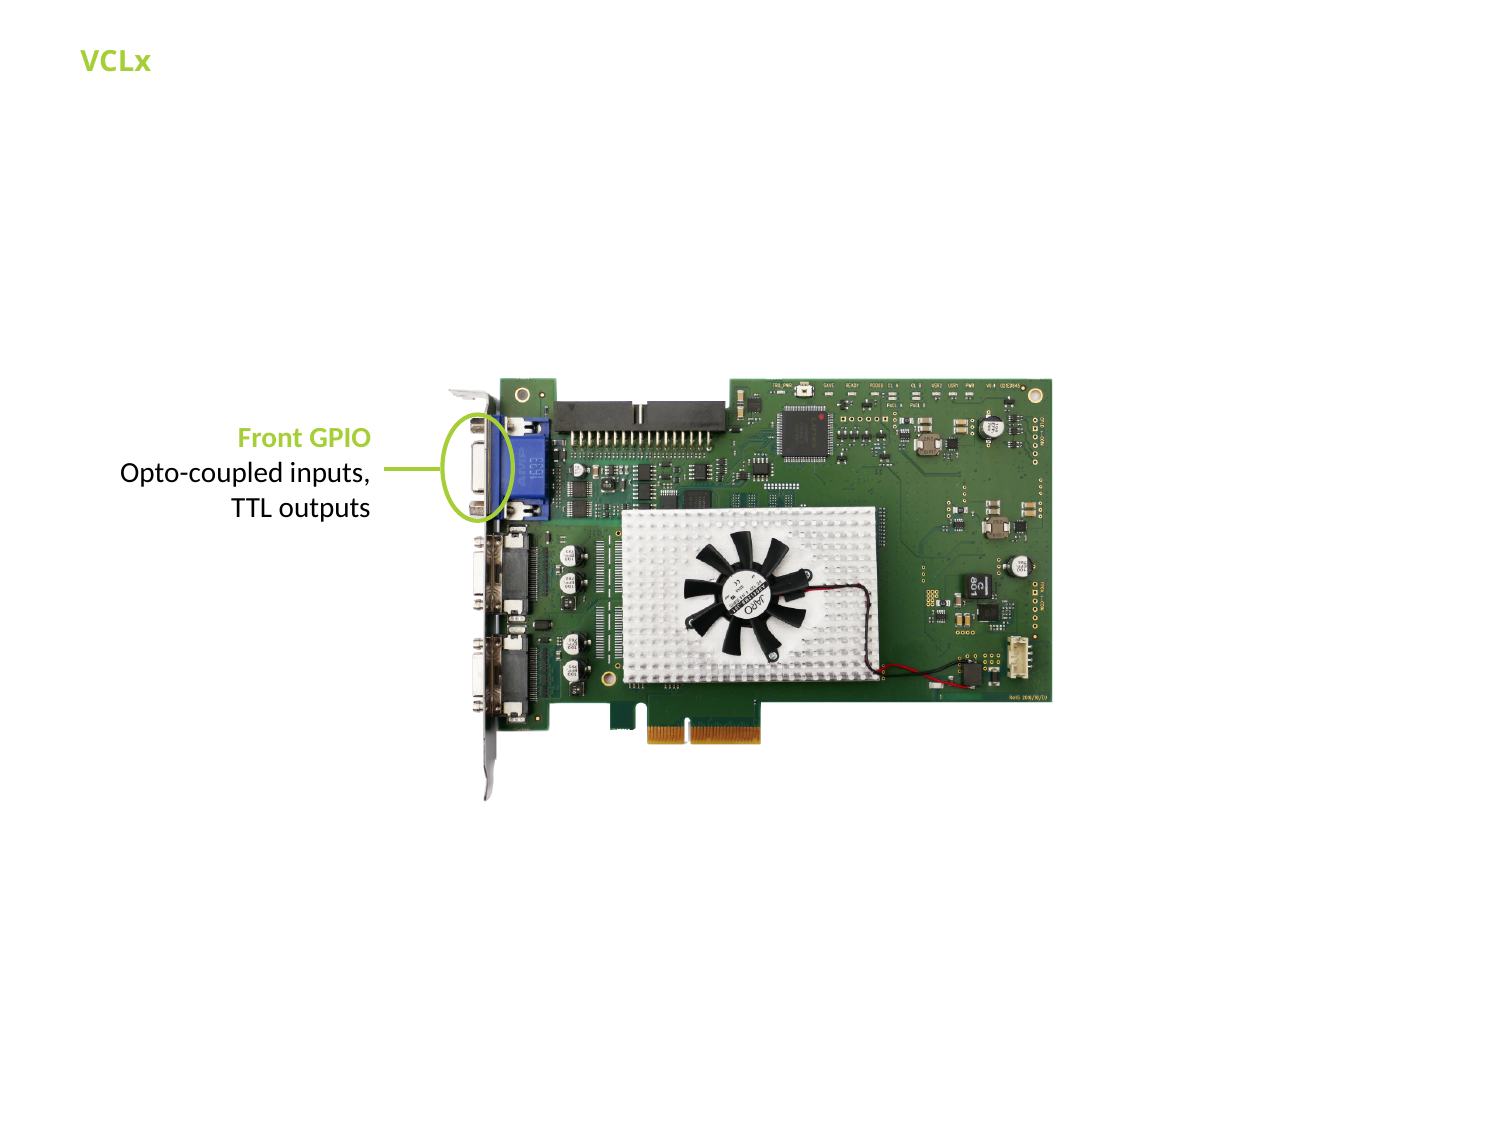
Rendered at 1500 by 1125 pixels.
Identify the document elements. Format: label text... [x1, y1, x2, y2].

picture [440, 373, 1057, 805]
text_box Front GPIO Opto-coupled inputs, TTL outputs [105, 410, 386, 531]
text_box VCLx [65, 35, 167, 86]
